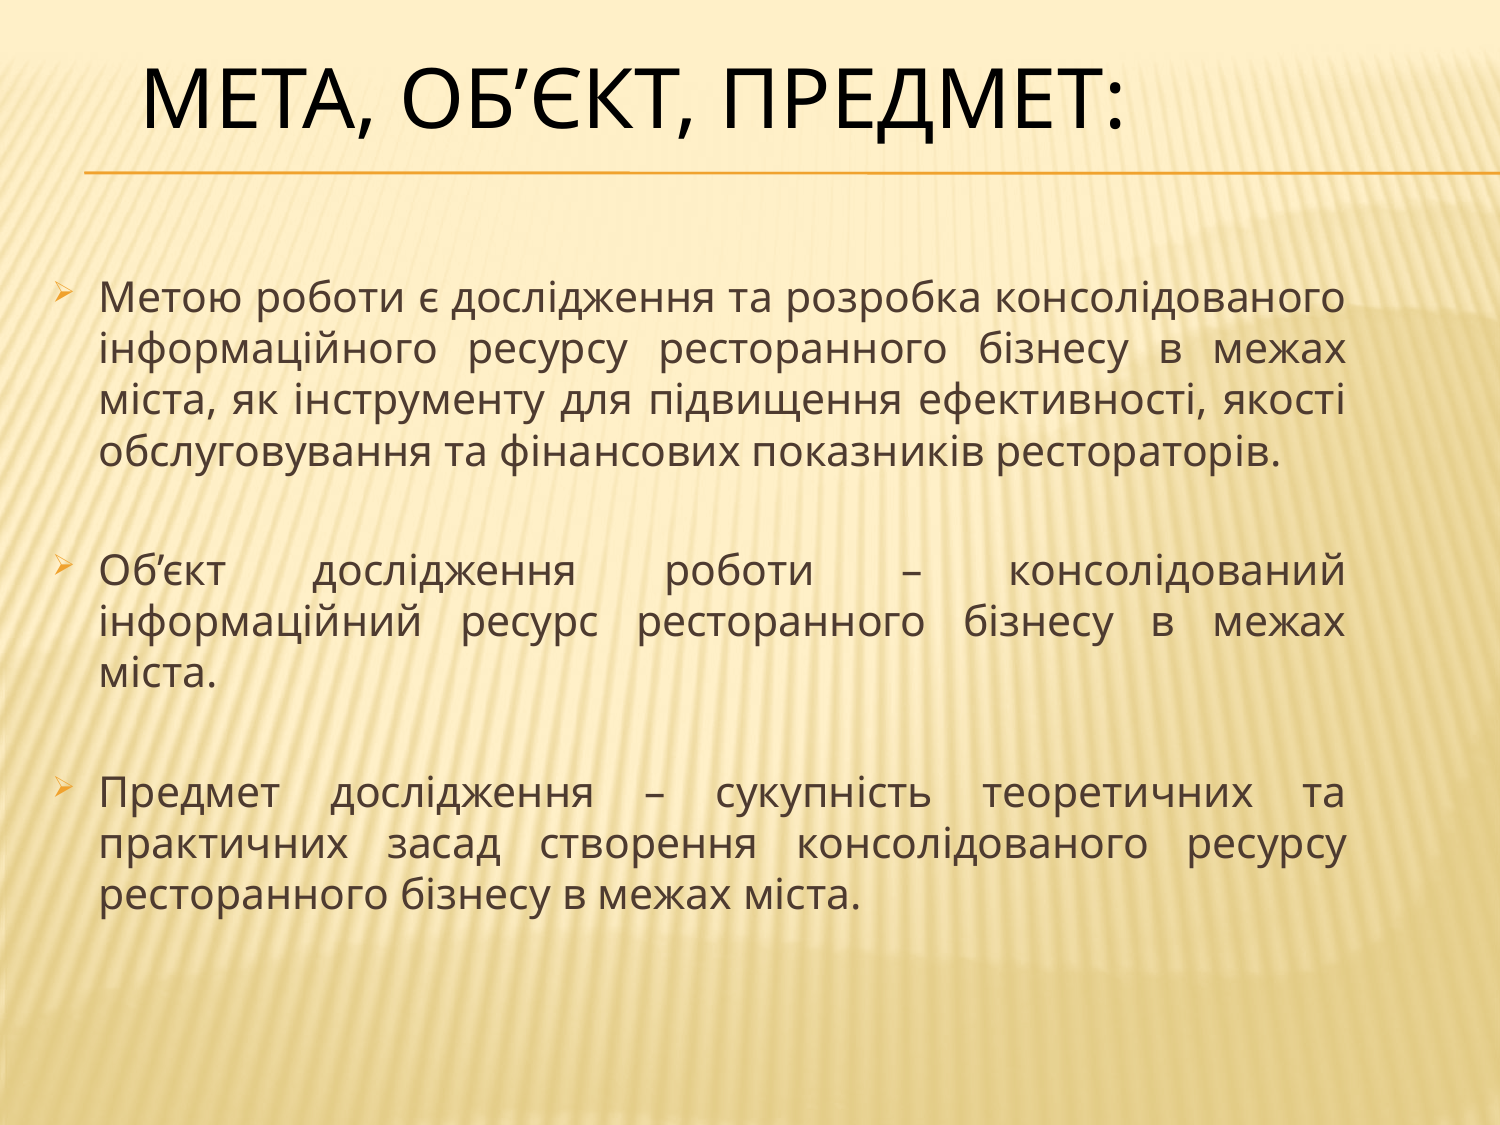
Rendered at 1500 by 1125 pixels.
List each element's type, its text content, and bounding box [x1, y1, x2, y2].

list Метою роботи є дослідження та розробка консолідованого інформаційного ресурсу ресторанного бізнесу в межах міста, як інструменту для підвищення ефективності, якості обслуговування та фінансових показників рестораторів. Об’єкт дослідження роботи – консолідований інформаційний ресурс ресторанного бізнесу в межах міста. Предмет дослідження – сукупність теоретичних та практичних засад створення консолідованого ресурсу ресторанного бізнесу в межах міста. [37, 262, 1363, 983]
title Мета, об’єкт, предмет: [125, 37, 1413, 153]
